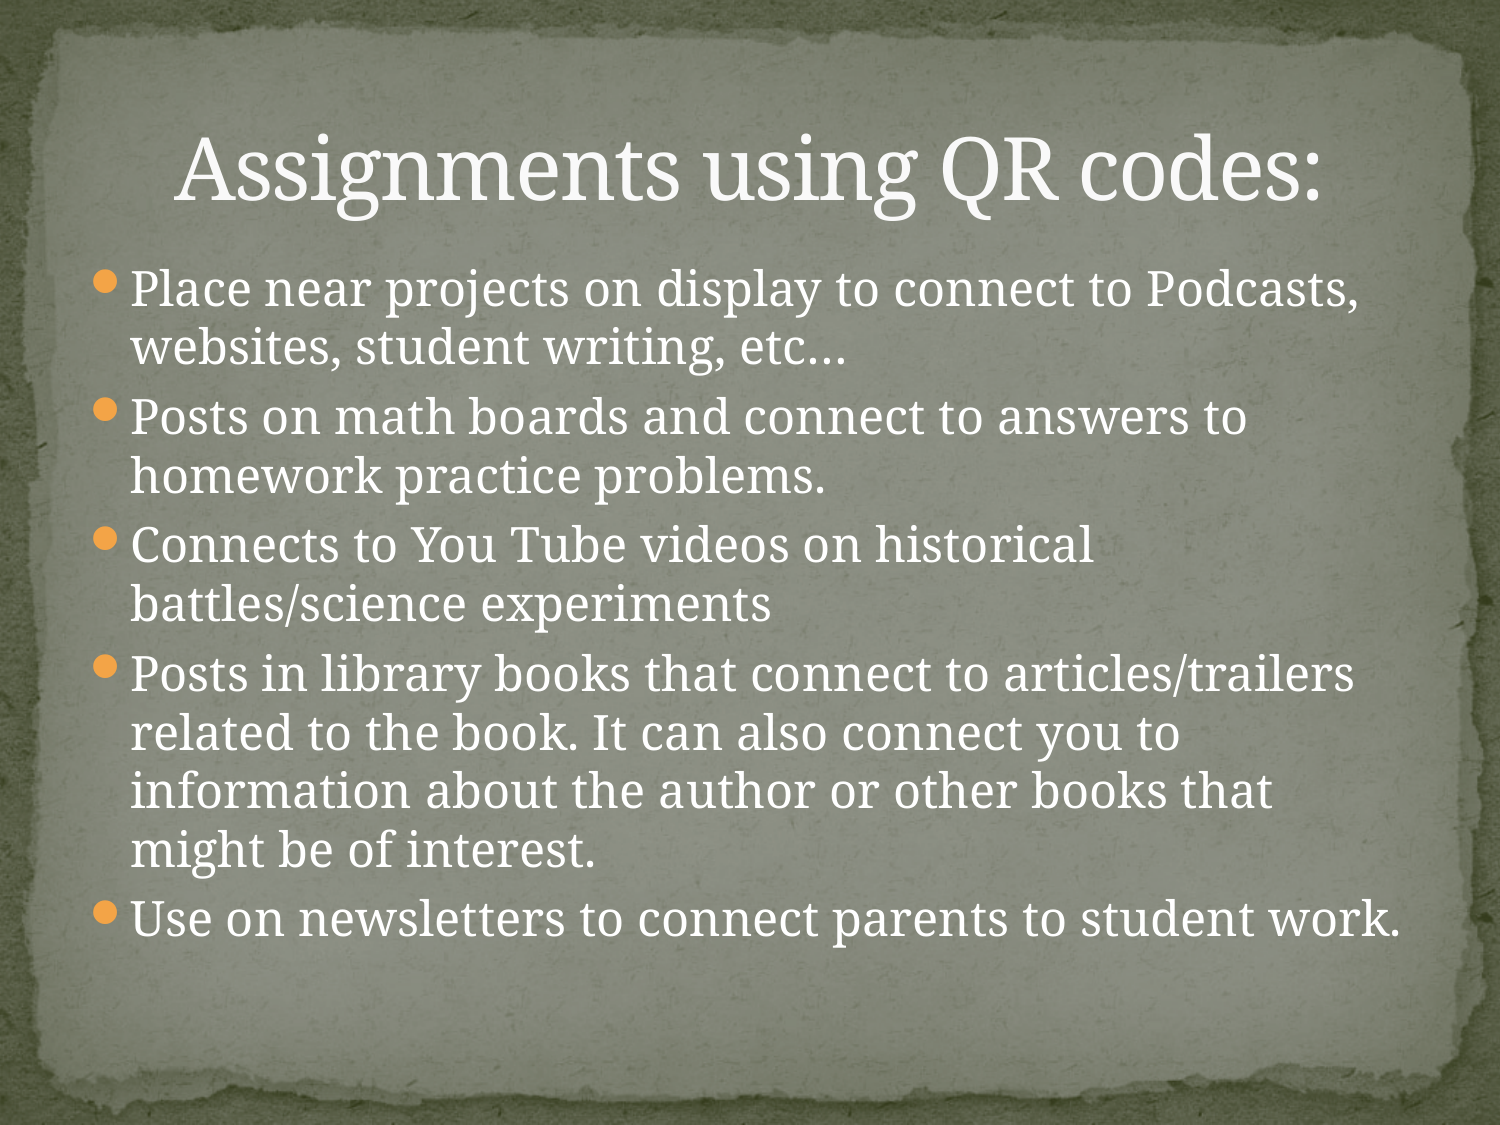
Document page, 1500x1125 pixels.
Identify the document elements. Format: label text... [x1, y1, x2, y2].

list Place near projects on display to connect to Podcasts, websites, student writing, etc… Posts on math boards and connect to answers to homework practice problems. Connects to You Tube videos on historical battles/science experiments Posts in library books that connect to articles/trailers related to the book. It can also connect you to information about the author or other books that might be of interest. Use on newsletters to connect parents to student work. [75, 249, 1425, 1000]
title Assignments using QR codes: [74, 24, 1425, 225]
